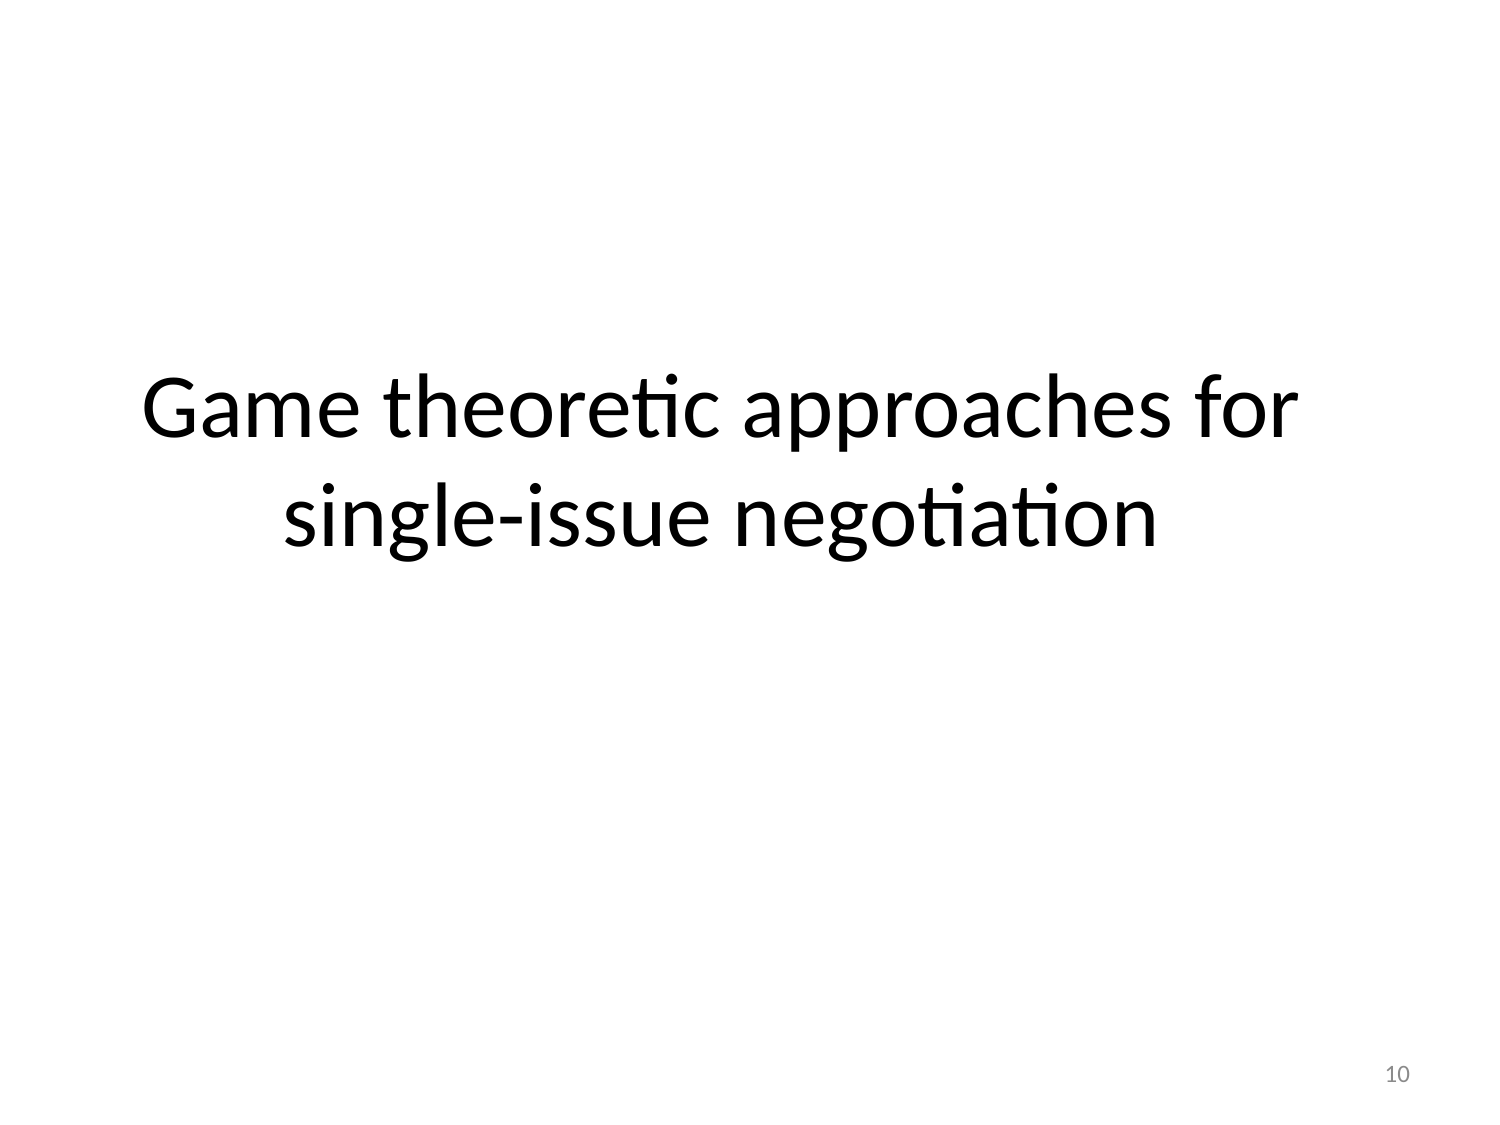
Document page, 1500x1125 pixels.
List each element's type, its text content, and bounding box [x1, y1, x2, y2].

slide_number 10 [1074, 1042, 1425, 1103]
text_box Game theoretic approaches for single-issue negotiation [96, 361, 1347, 549]
